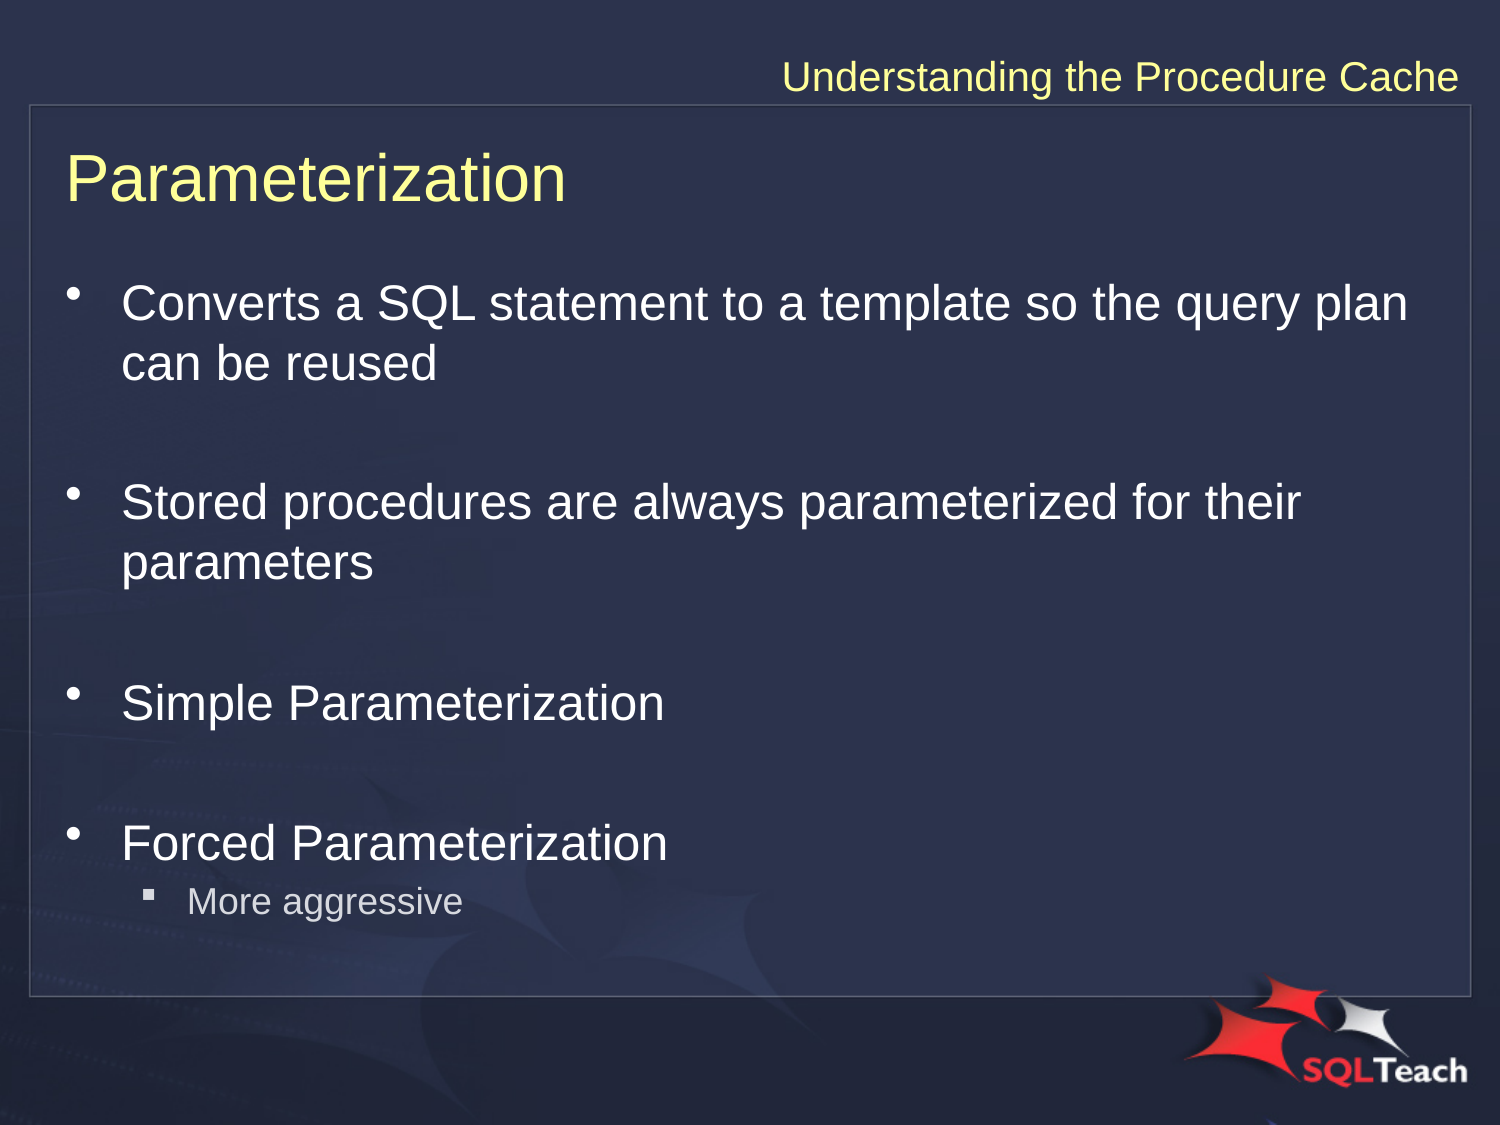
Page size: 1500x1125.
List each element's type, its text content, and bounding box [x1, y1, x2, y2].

list Converts a SQL statement to a template so the query plan can be reused Stored procedures are always parameterized for their parameters Simple Parameterization Forced Parameterization More aggressive [49, 262, 1463, 988]
picture [0, 0, 1500, 1125]
title Parameterization [49, 137, 1326, 213]
